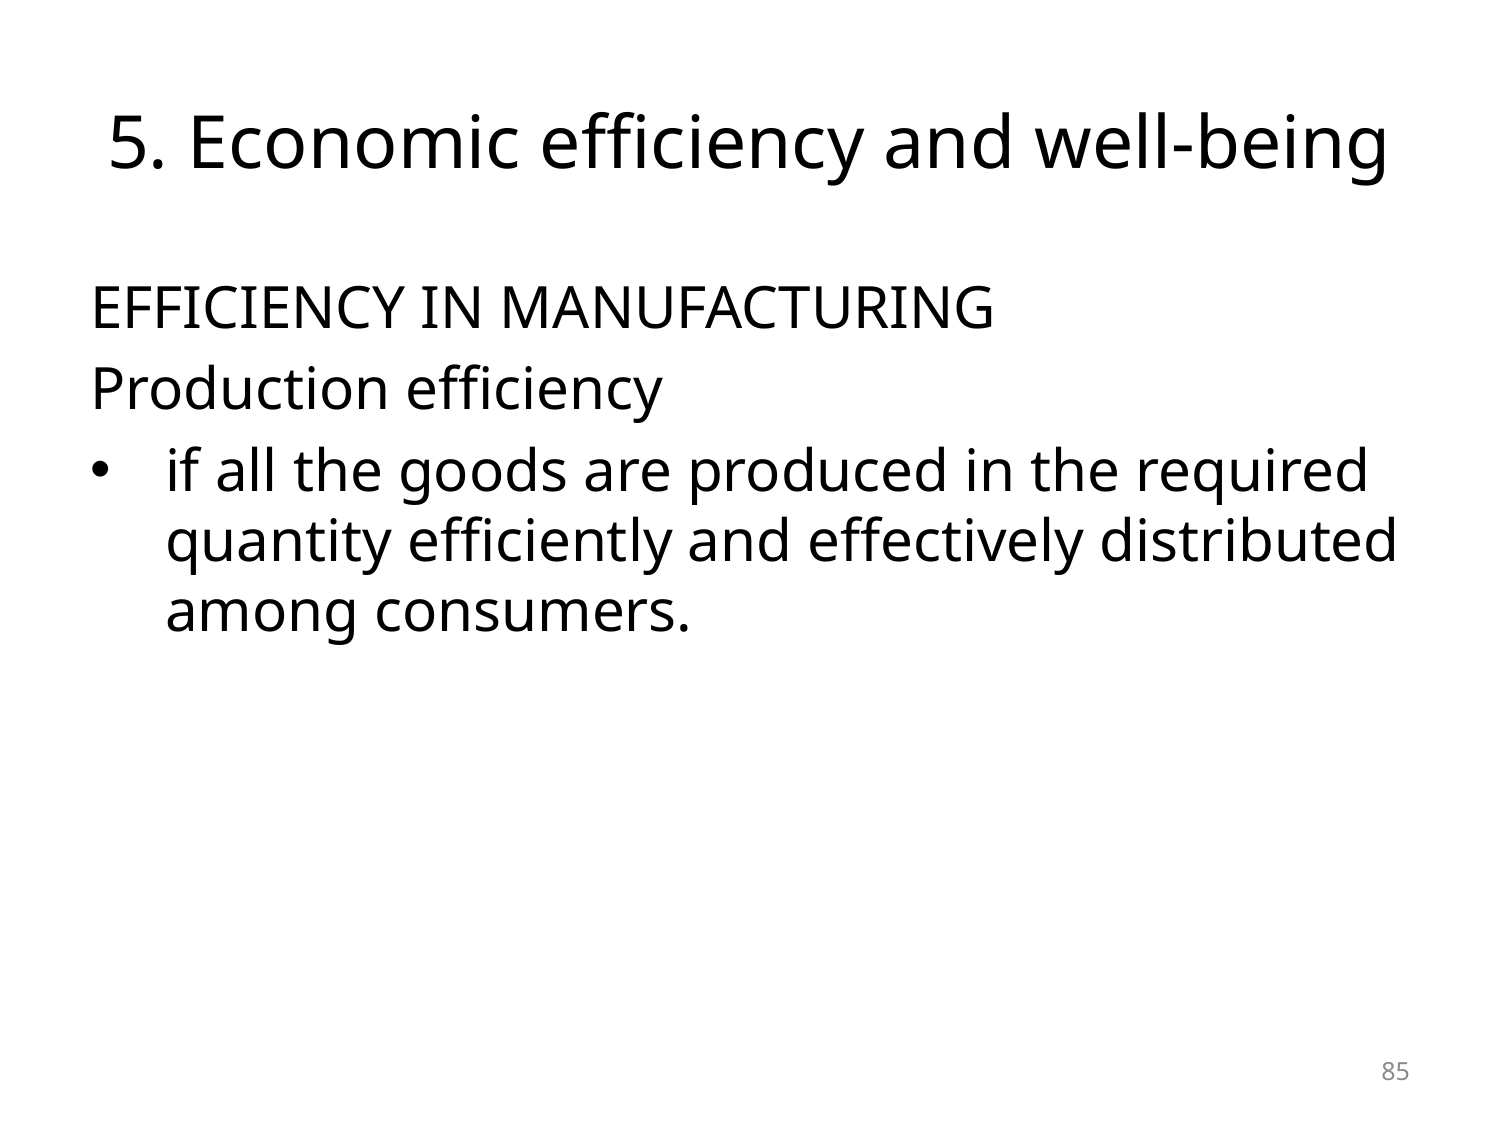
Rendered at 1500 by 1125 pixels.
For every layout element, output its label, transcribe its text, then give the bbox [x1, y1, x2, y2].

list EFFICIENCY IN MANUFACTURING Production efficiency if all the goods are produced in the required quantity efficiently and effectively distributed among consumers. [75, 262, 1425, 1005]
title 5. Economic efficiency and well-being [75, 45, 1425, 233]
slide_number 85 [1074, 1042, 1425, 1103]
